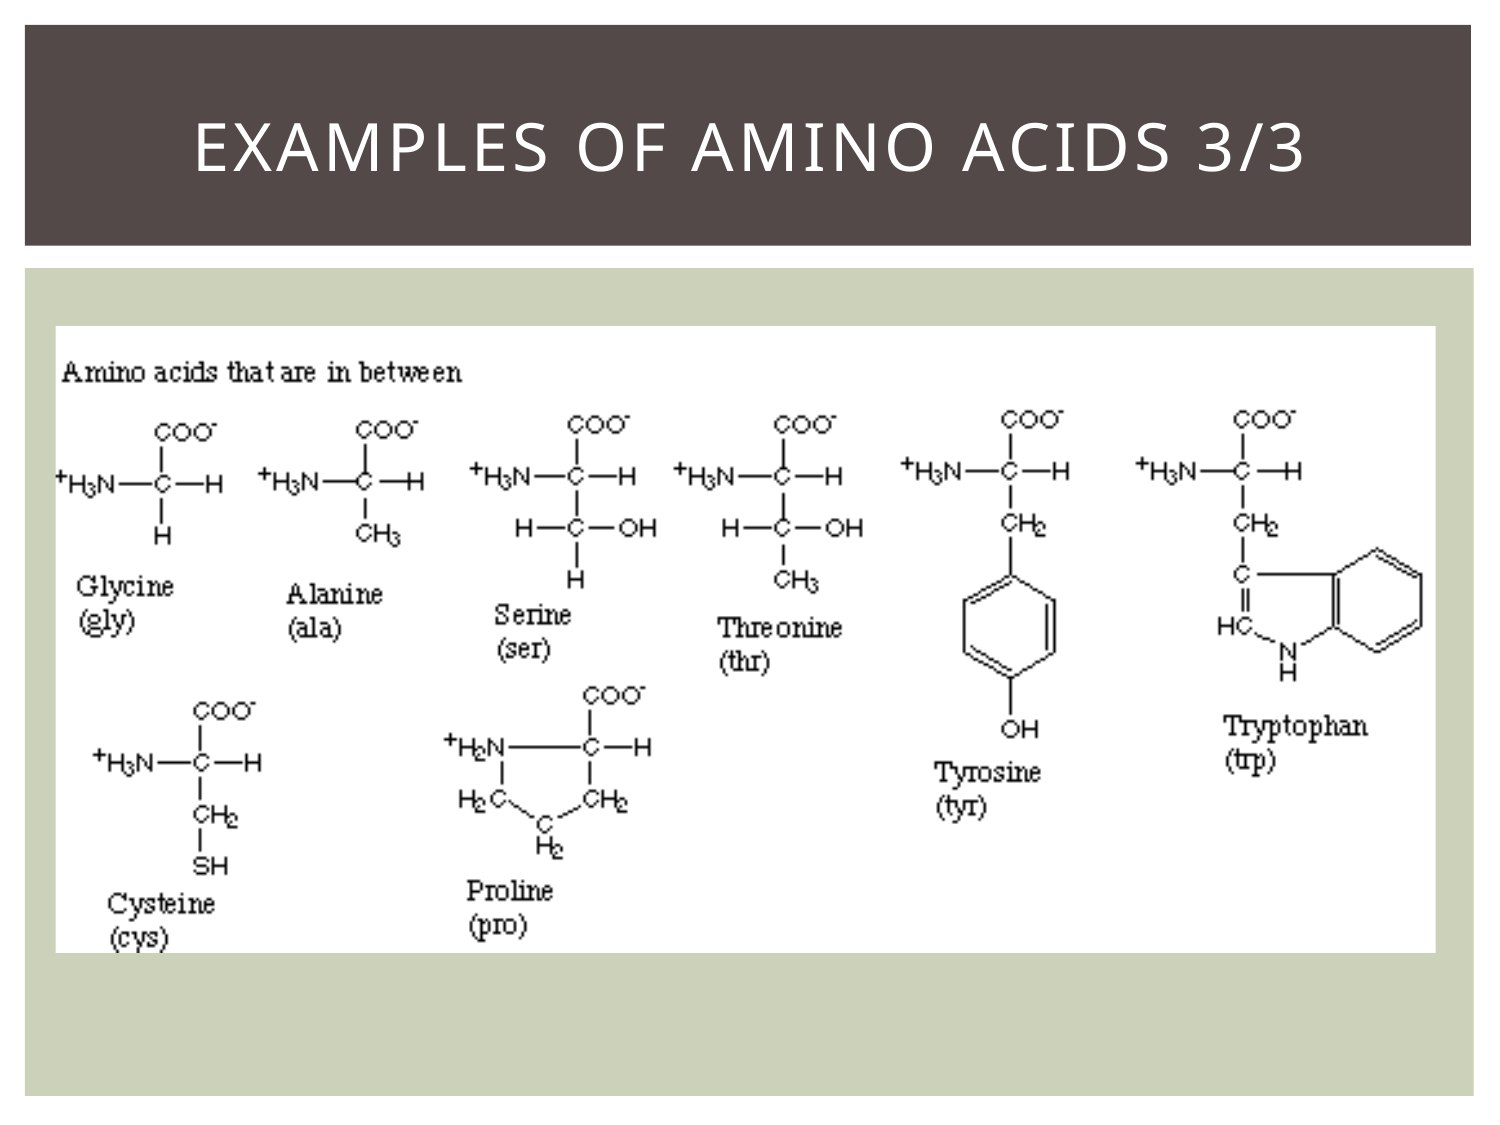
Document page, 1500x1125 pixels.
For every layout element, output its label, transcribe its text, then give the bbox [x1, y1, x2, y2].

picture [55, 325, 1436, 953]
title Examples of Amino Acids 3/3 [62, 58, 1438, 232]
